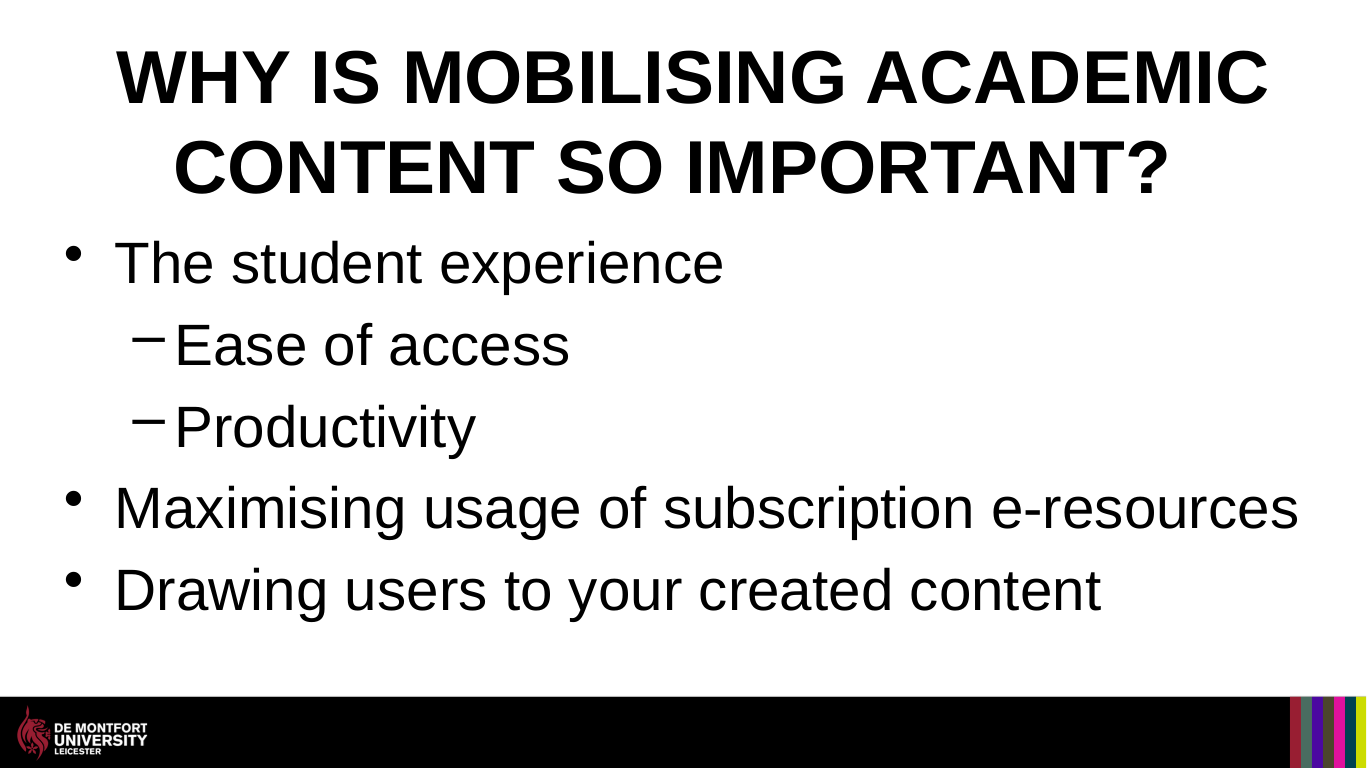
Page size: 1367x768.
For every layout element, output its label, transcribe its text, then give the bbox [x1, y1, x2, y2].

list The student experience Ease of access Productivity Maximising usage of subscription e-resources Drawing users to your created content [49, 218, 1317, 683]
title Why is mobilising academic content so important? [73, 41, 1293, 197]
picture [0, 0, 1367, 768]
